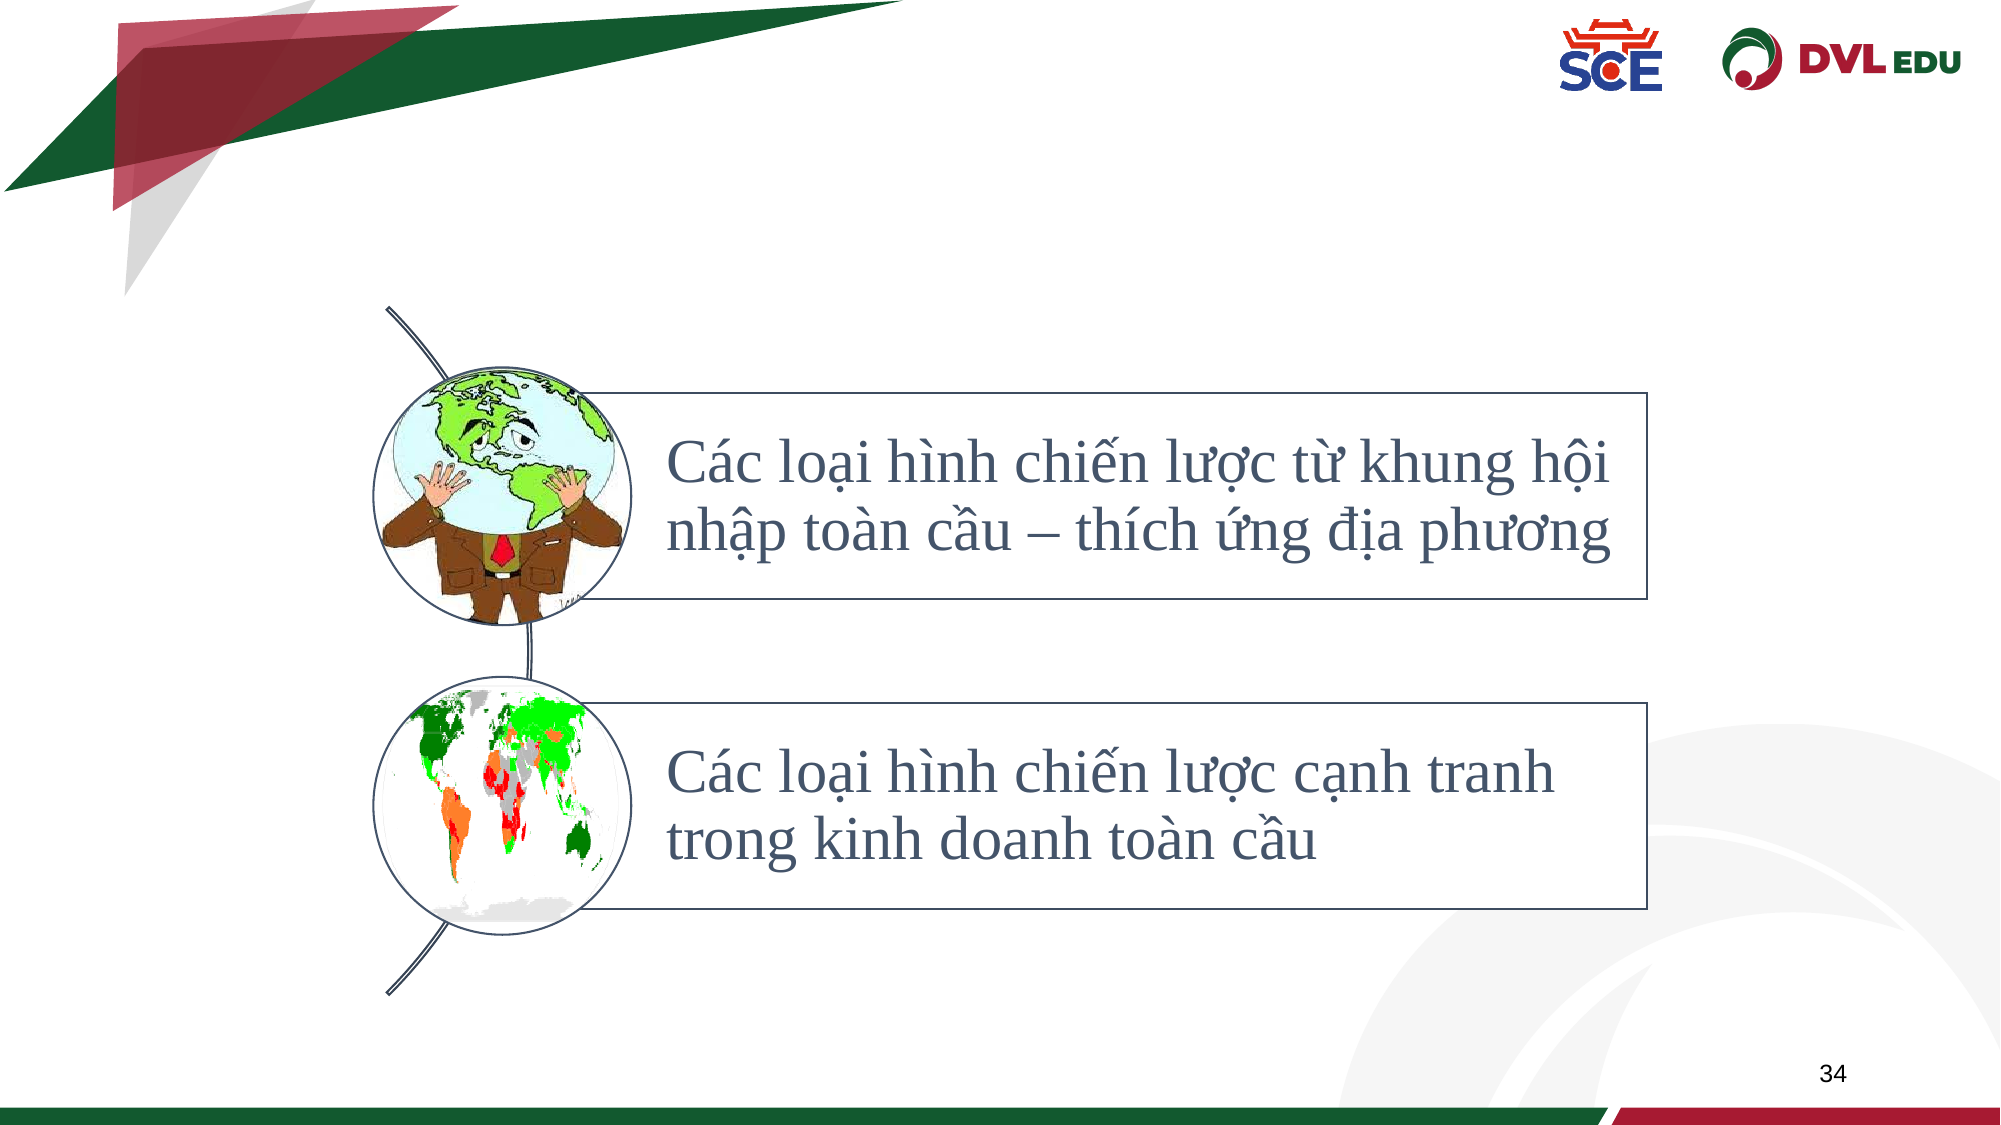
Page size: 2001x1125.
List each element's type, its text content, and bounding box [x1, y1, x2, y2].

picture [1559, 19, 1667, 91]
text_box 34 [1412, 1042, 1863, 1103]
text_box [369, 289, 1651, 1013]
picture [1722, 27, 1961, 91]
